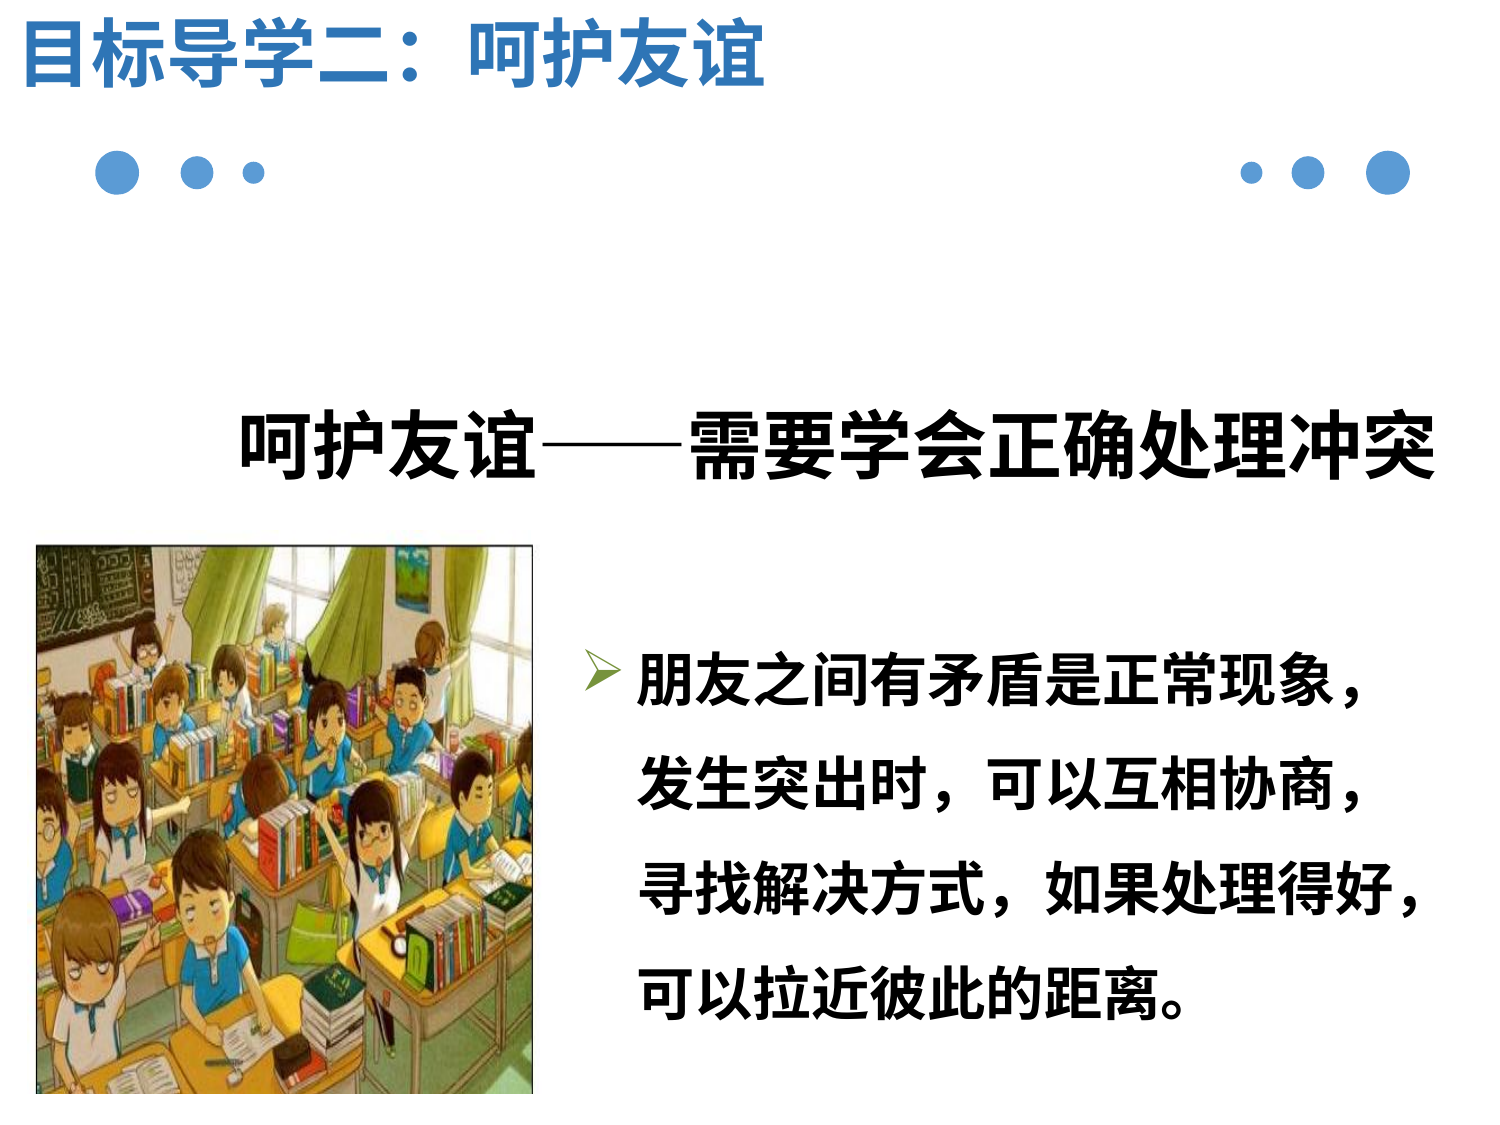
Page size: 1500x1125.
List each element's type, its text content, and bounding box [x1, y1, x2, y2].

text_box 朋友之间有矛盾是正常现象，发生突出时，可以互相协商，寻找解决方式，如果处理得好，可以拉近彼此的距离。 [565, 600, 1464, 1035]
text_box 目标导学二：呵护友谊 [2, 0, 782, 104]
picture [27, 530, 542, 1094]
text_box 呵护友谊——需要学会正确处理冲突 [211, 391, 1464, 496]
